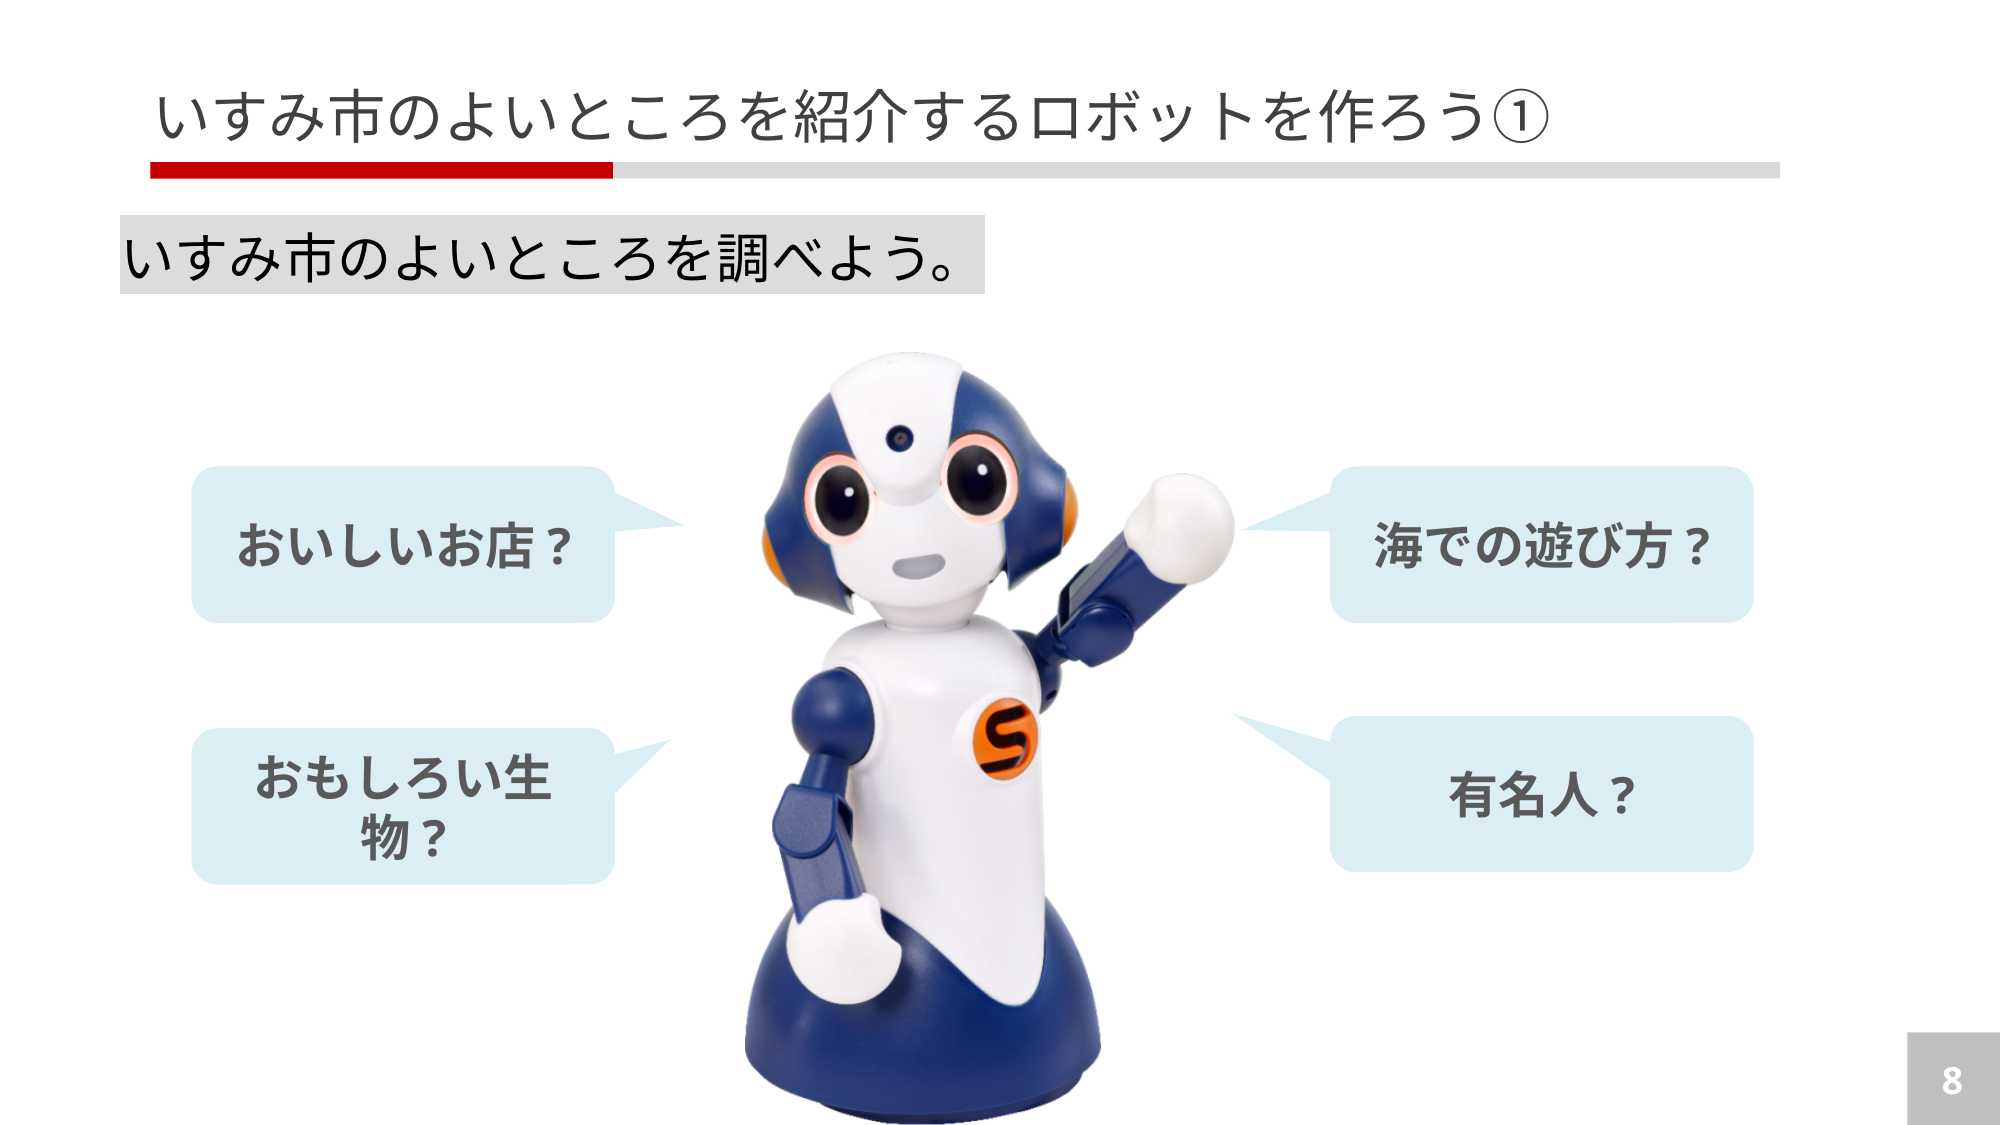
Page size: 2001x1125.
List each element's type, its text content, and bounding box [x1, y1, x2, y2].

text_box 有名人? [1255, 714, 1755, 874]
text_box おいしいお店? [190, 465, 688, 624]
slide_number 8 [1906, 1049, 1999, 1110]
title いすみ市のよいところを紹介するロボットを作ろう① [137, 59, 1793, 179]
text_box いすみ市のよいところを調べよう。 [105, 209, 1917, 314]
text_box 海での遊び方? [1255, 465, 1755, 624]
text_box おもしろい生物? [190, 727, 671, 886]
picture [745, 352, 1255, 1125]
